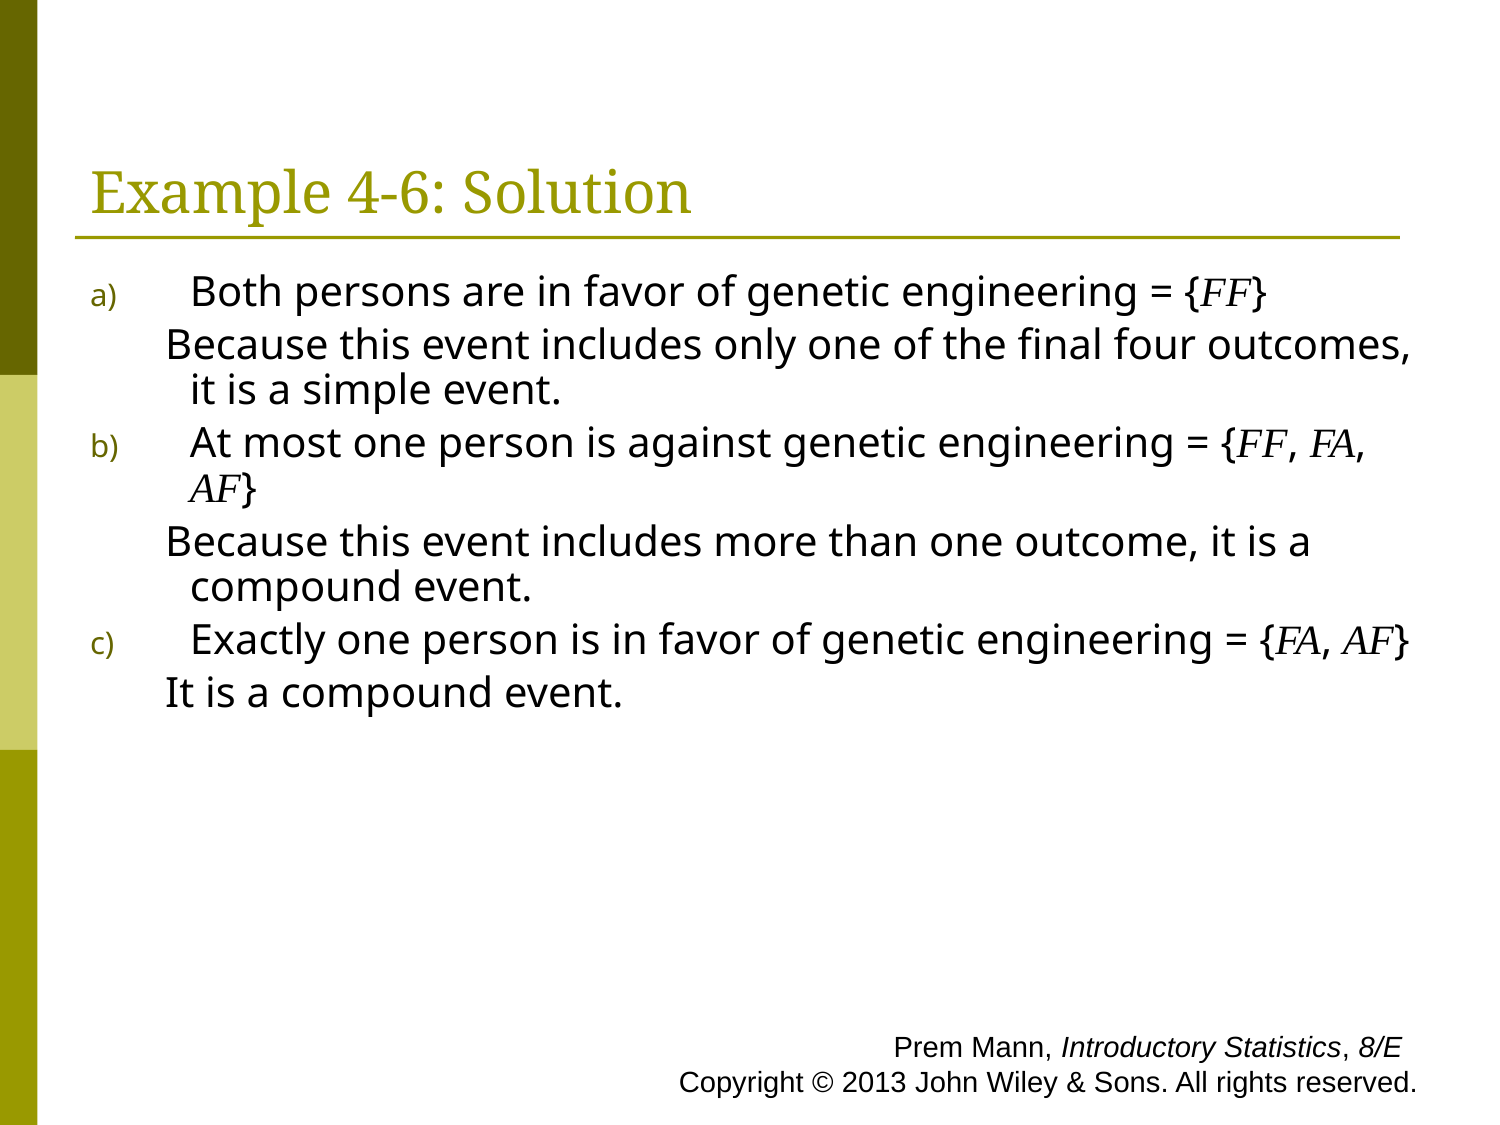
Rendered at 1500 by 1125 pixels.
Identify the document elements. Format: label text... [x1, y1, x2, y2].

text_box Prem Mann, Introductory Statistics, 8/E Copyright © 2013 John Wiley & Sons. All rights reserved. [664, 1020, 1449, 1106]
list Both persons are in favor of genetic engineering = {FF} Because this event includes only one of the final four outcomes, it is a simple event. At most one person is against genetic engineering = {FF, FA, AF} Because this event includes more than one outcome, it is a compound event. Exactly one person is in favor of genetic engineering = {FA, AF} It is a compound event. [75, 262, 1432, 938]
title Example 4-6: Solution [75, 45, 1425, 233]
